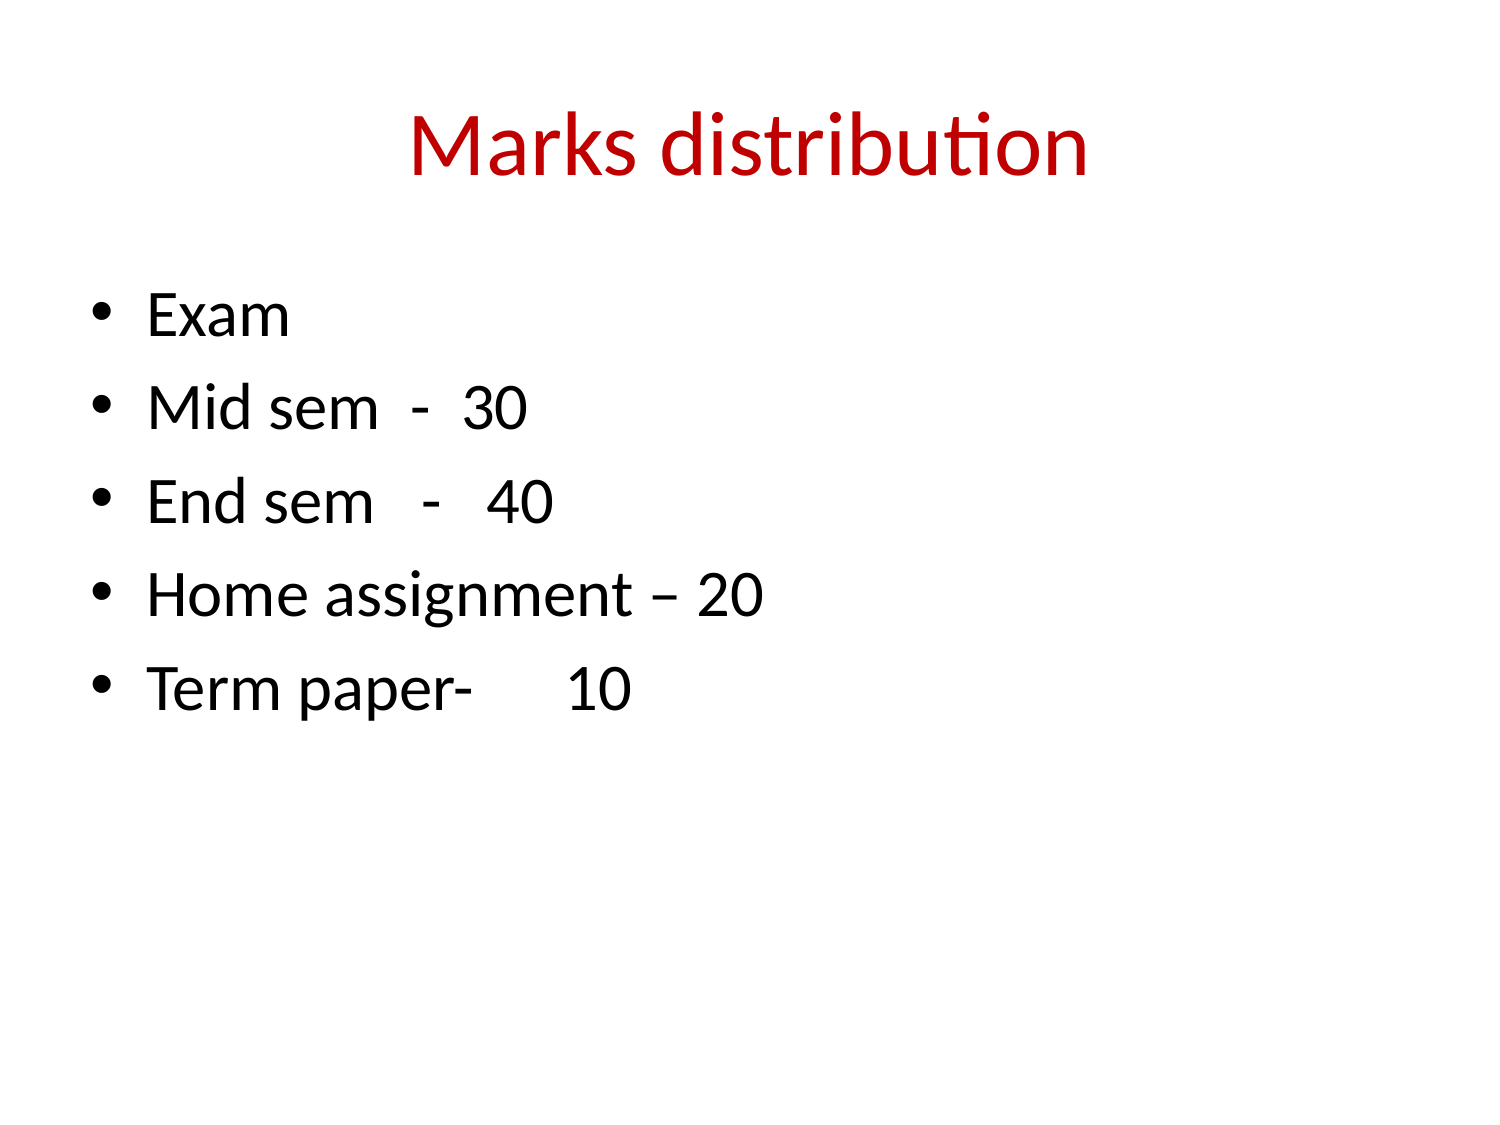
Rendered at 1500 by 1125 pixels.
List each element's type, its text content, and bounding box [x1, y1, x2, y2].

list Exam Mid sem - 30 End sem - 40 Home assignment – 20 Term paper- 10 [75, 262, 1425, 1005]
title Marks distribution [75, 45, 1425, 233]
